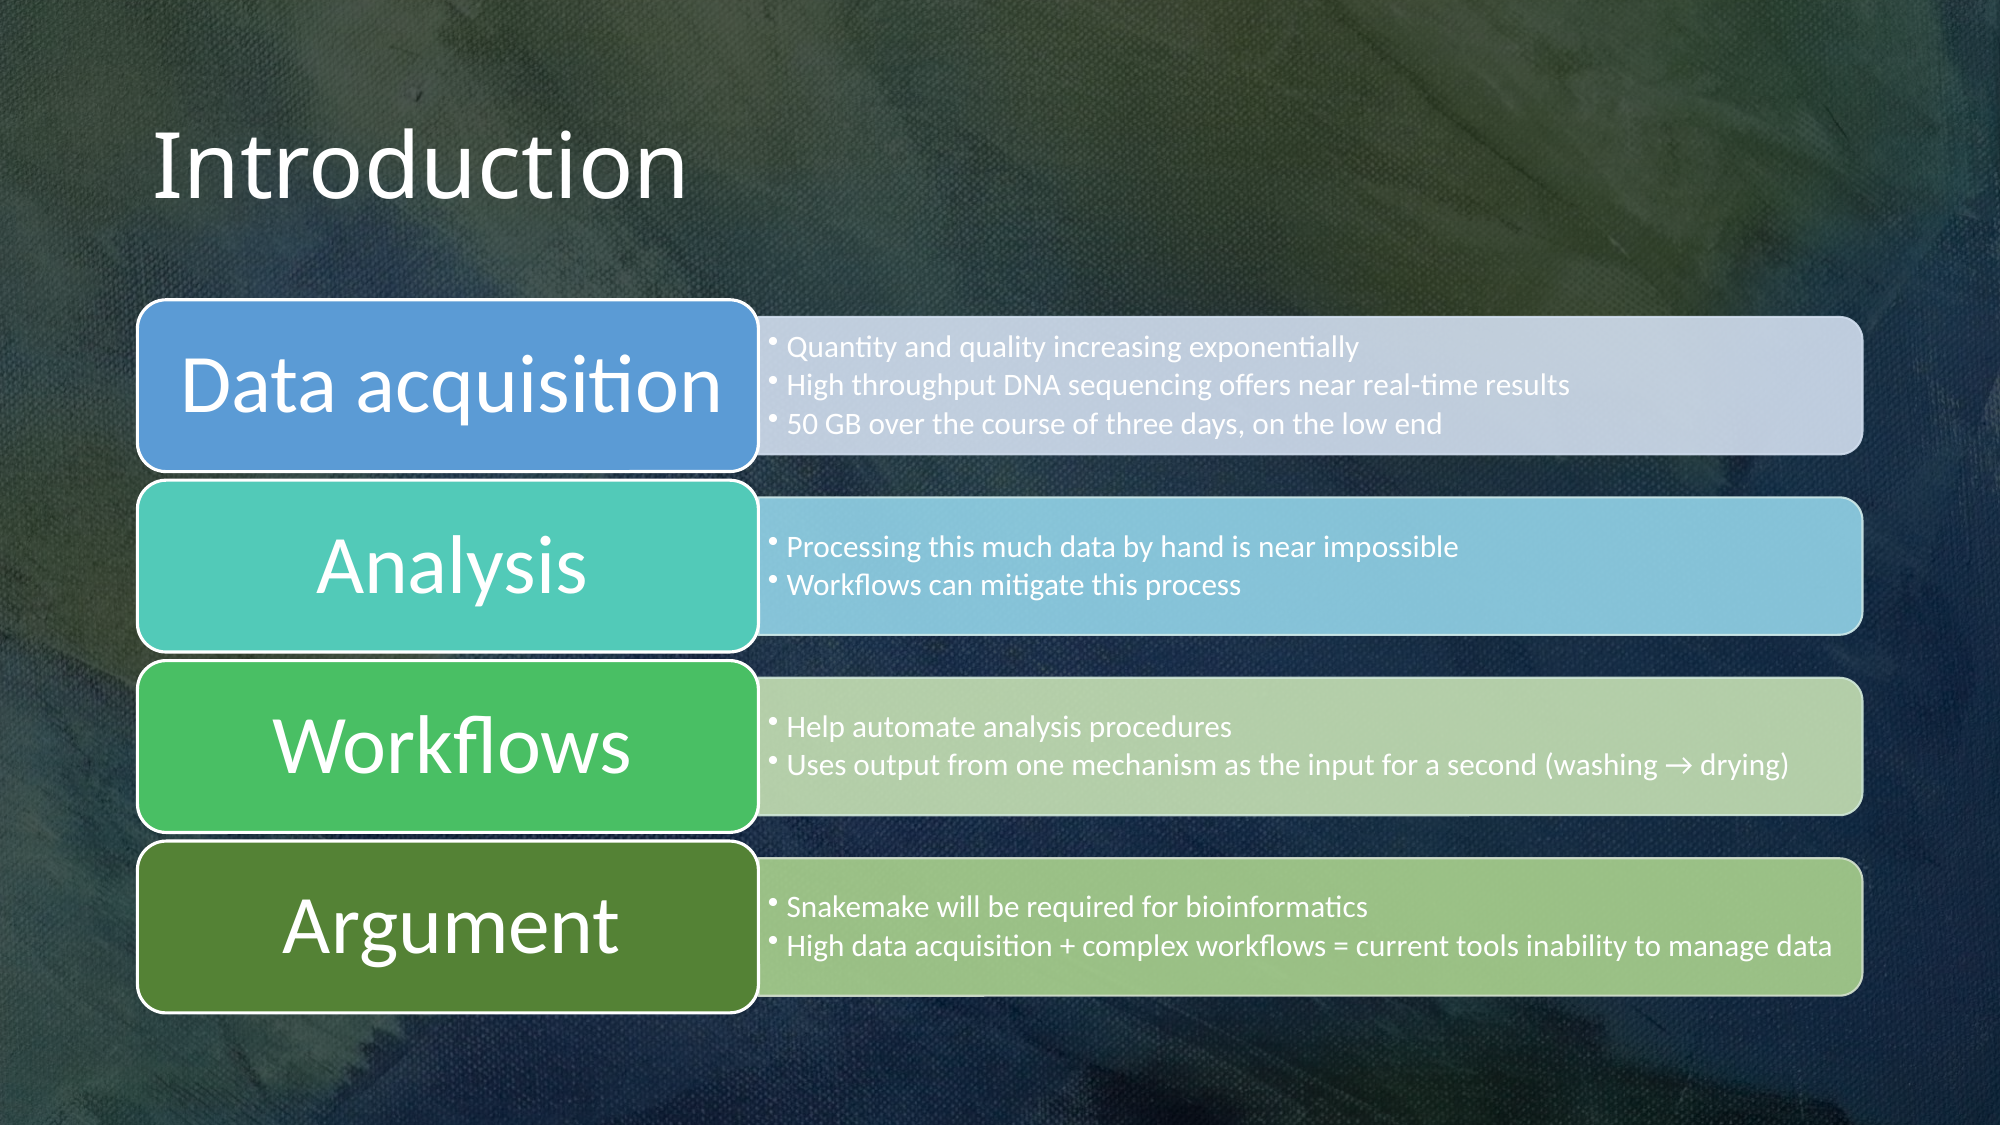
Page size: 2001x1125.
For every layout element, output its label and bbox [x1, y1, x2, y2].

picture [0, 0, 2000, 1125]
list [137, 299, 1863, 1014]
